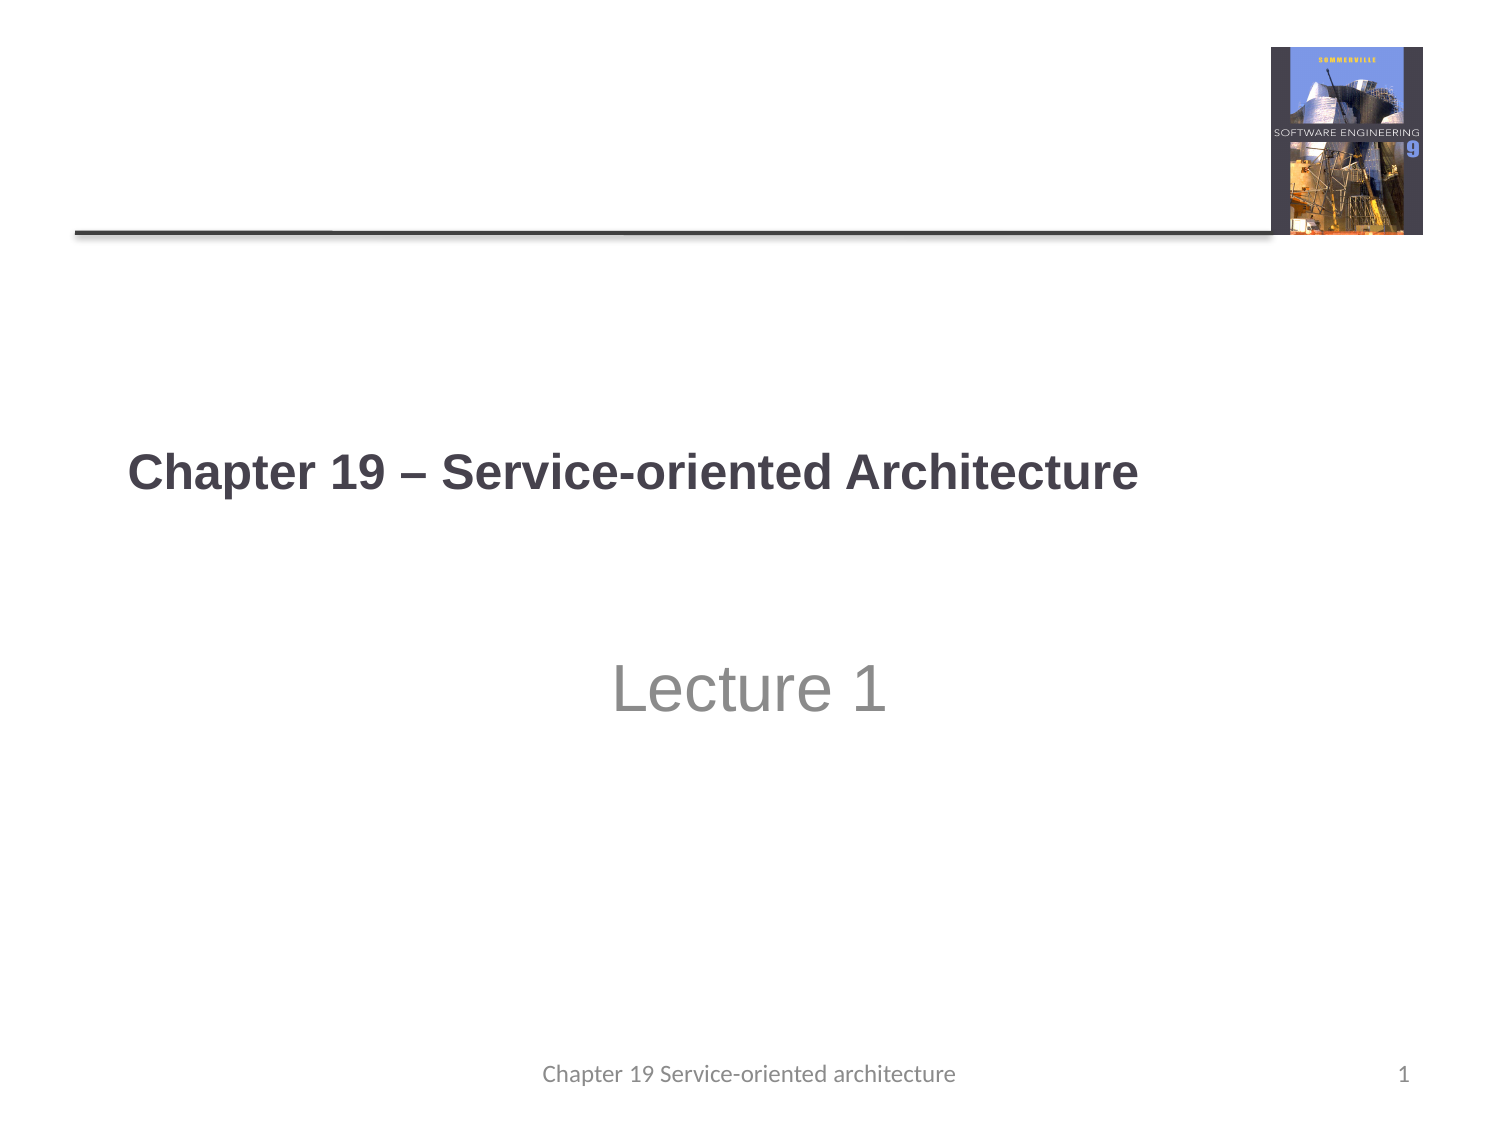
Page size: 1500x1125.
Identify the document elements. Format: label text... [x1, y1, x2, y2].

picture [1271, 47, 1423, 235]
subtitle Lecture 1 [225, 637, 1275, 925]
footer Chapter 19 Service-oriented architecture [512, 1042, 988, 1103]
slide_number 1 [1074, 1042, 1425, 1103]
title Chapter 19 – Service-oriented Architecture [112, 349, 1388, 591]
